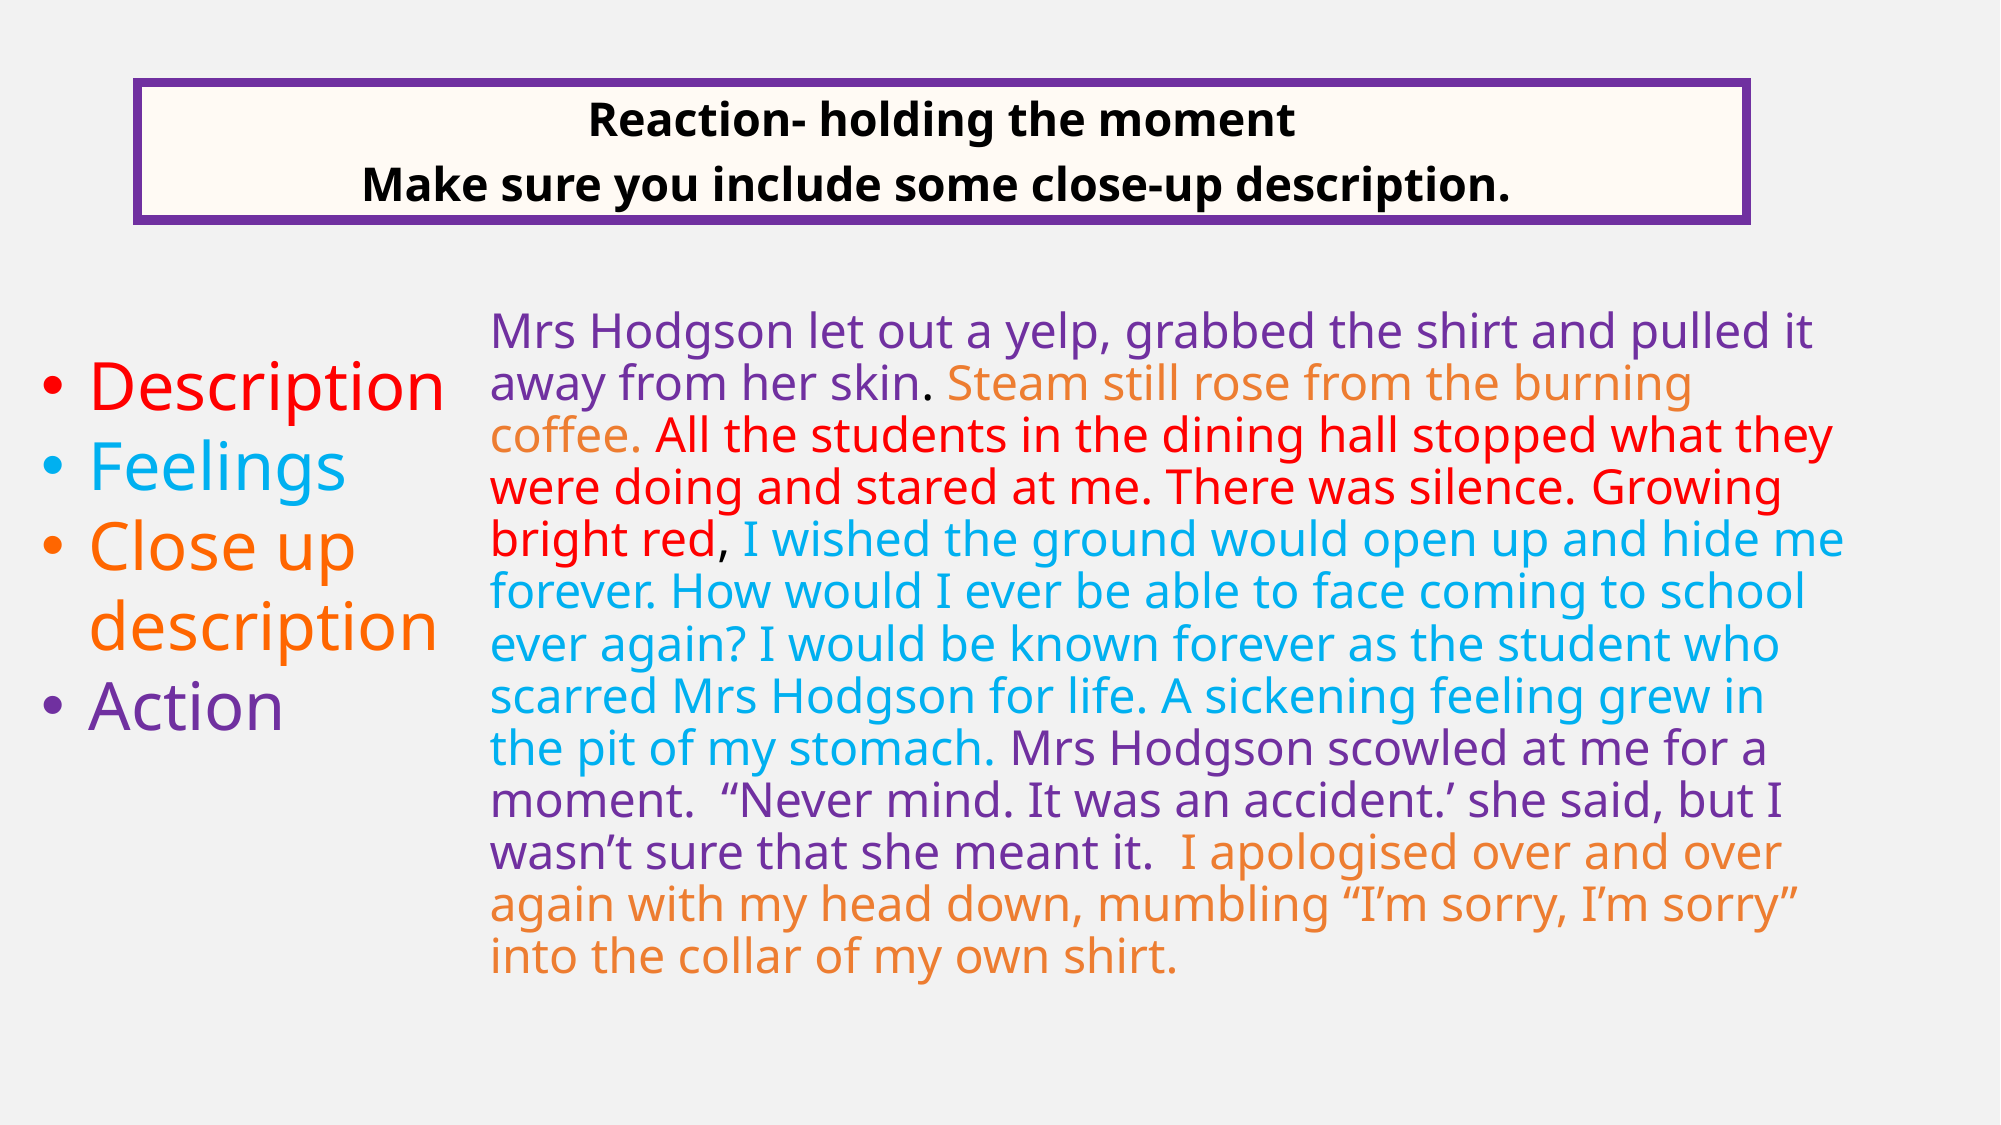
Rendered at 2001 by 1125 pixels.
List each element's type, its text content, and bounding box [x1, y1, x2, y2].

text_box Reaction- holding the moment Make sure you include some close-up description. [137, 82, 1747, 221]
list Mrs Hodgson let out a yelp, grabbed the shirt and pulled it away from her skin. Steam still rose from the burning coffee. All the students in the dining hall stopped what they were doing and stared at me. There was silence. Growing bright red, I wished the ground would open up and hide me forever. How would I ever be able to face coming to school ever again? I would be known forever as the student who scarred Mrs Hodgson for life. A sickening feeling grew in the pit of my stomach. Mrs Hodgson scowled at me for a moment. “Never mind. It was an accident.’ she said, but I wasn’t sure that she meant it. I apologised over and over again with my head down, mumbling “I’m sorry, I’m sorry” into the collar of my own shirt. [474, 299, 1863, 1014]
text_box Description Feelings Close up description Action [26, 336, 475, 752]
